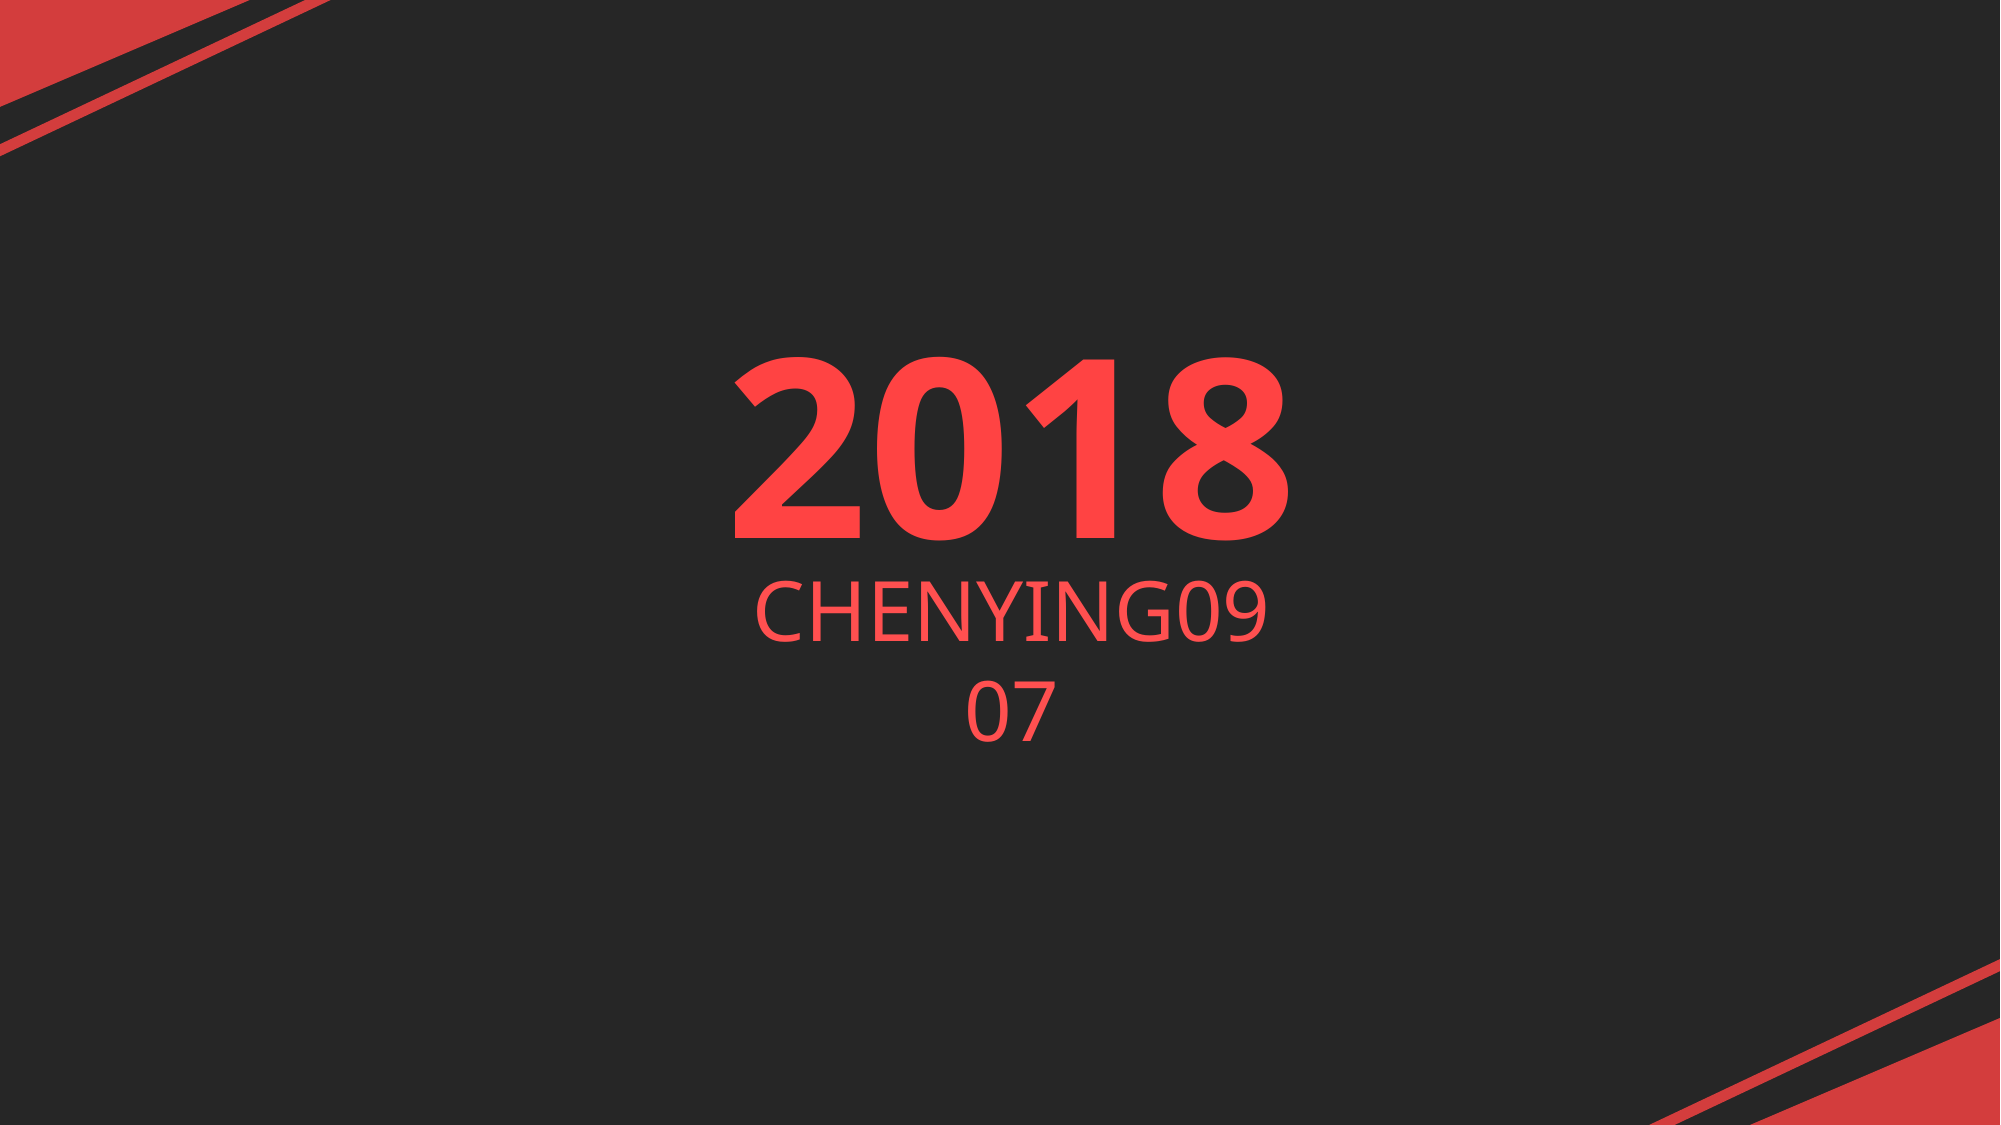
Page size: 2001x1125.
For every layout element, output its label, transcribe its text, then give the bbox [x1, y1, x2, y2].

text_box 2018 [639, 281, 1384, 597]
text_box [0, 0, 341, 175]
text_box CHENYING0907 [737, 551, 1286, 766]
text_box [1639, 949, 2000, 1125]
text_box [0, 0, 2000, 1125]
